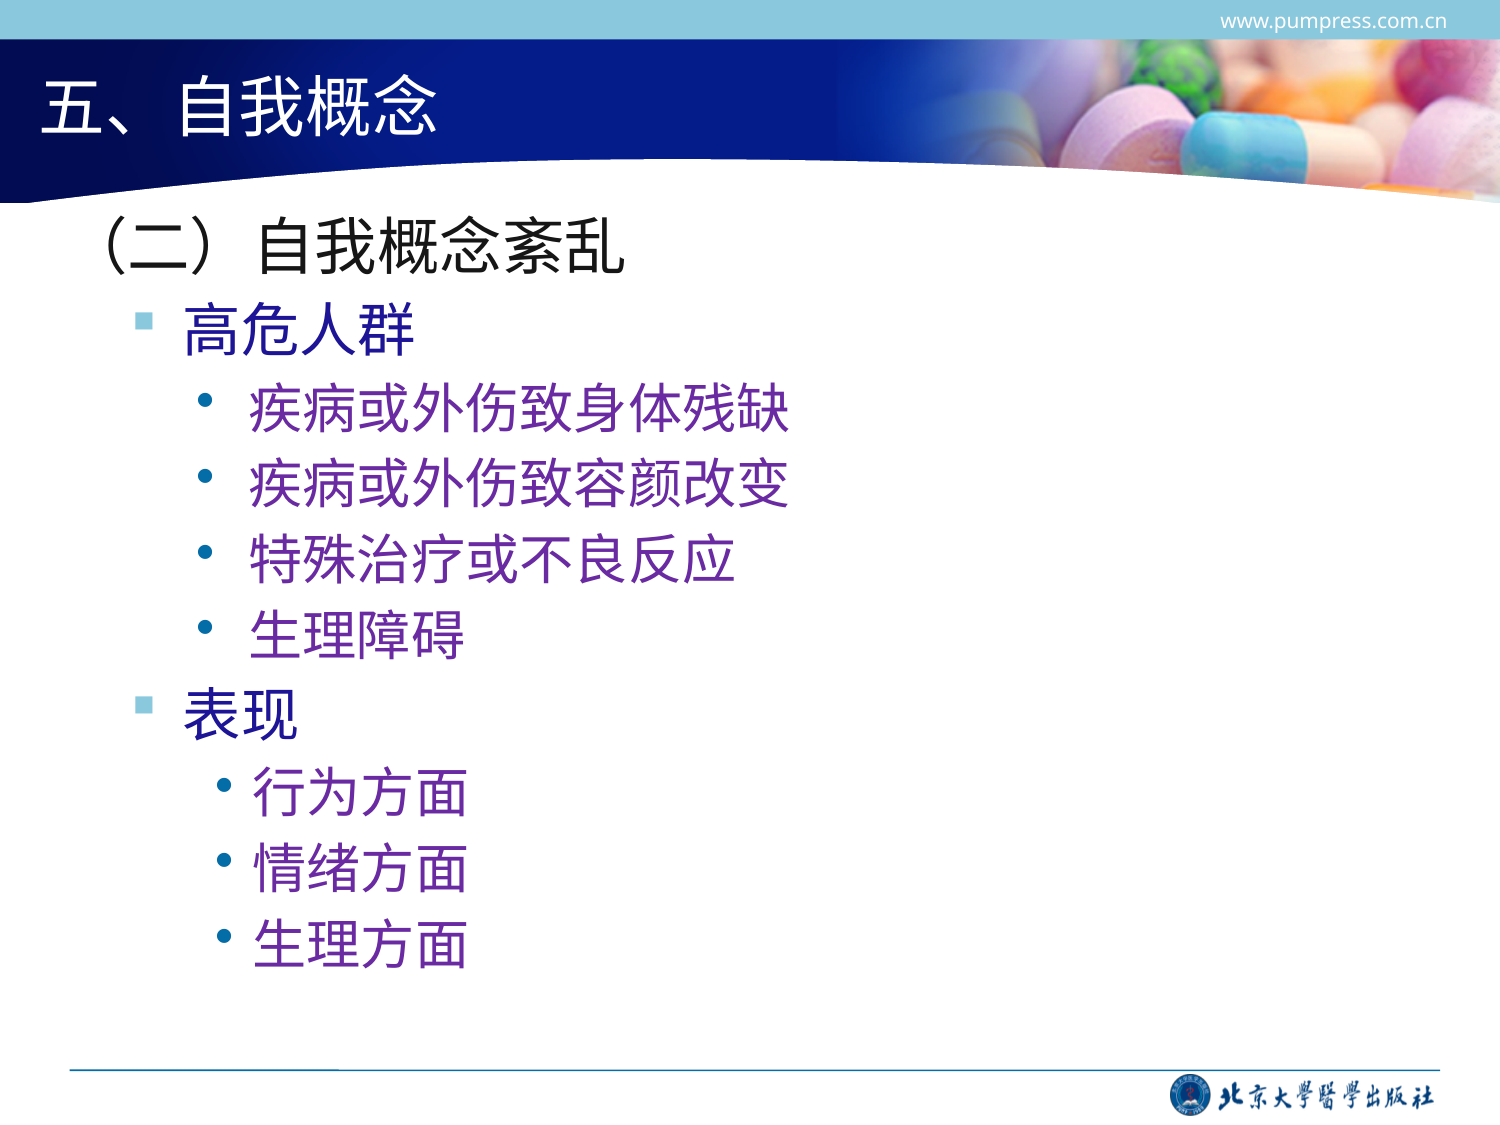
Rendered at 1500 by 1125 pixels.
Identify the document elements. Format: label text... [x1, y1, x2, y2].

slide_number www.pumpress.com.cn [1024, 0, 1463, 38]
picture [1170, 1074, 1436, 1118]
picture [0, 40, 1500, 203]
title 五、自我概念 [23, 58, 1349, 152]
list （二）自我概念紊乱 高危人群 疾病或外伤致身体残缺 疾病或外伤致容颜改变 特殊治疗或不良反应 生理障碍 表现 行为方面 情绪方面 生理方面 [49, 198, 1463, 1026]
